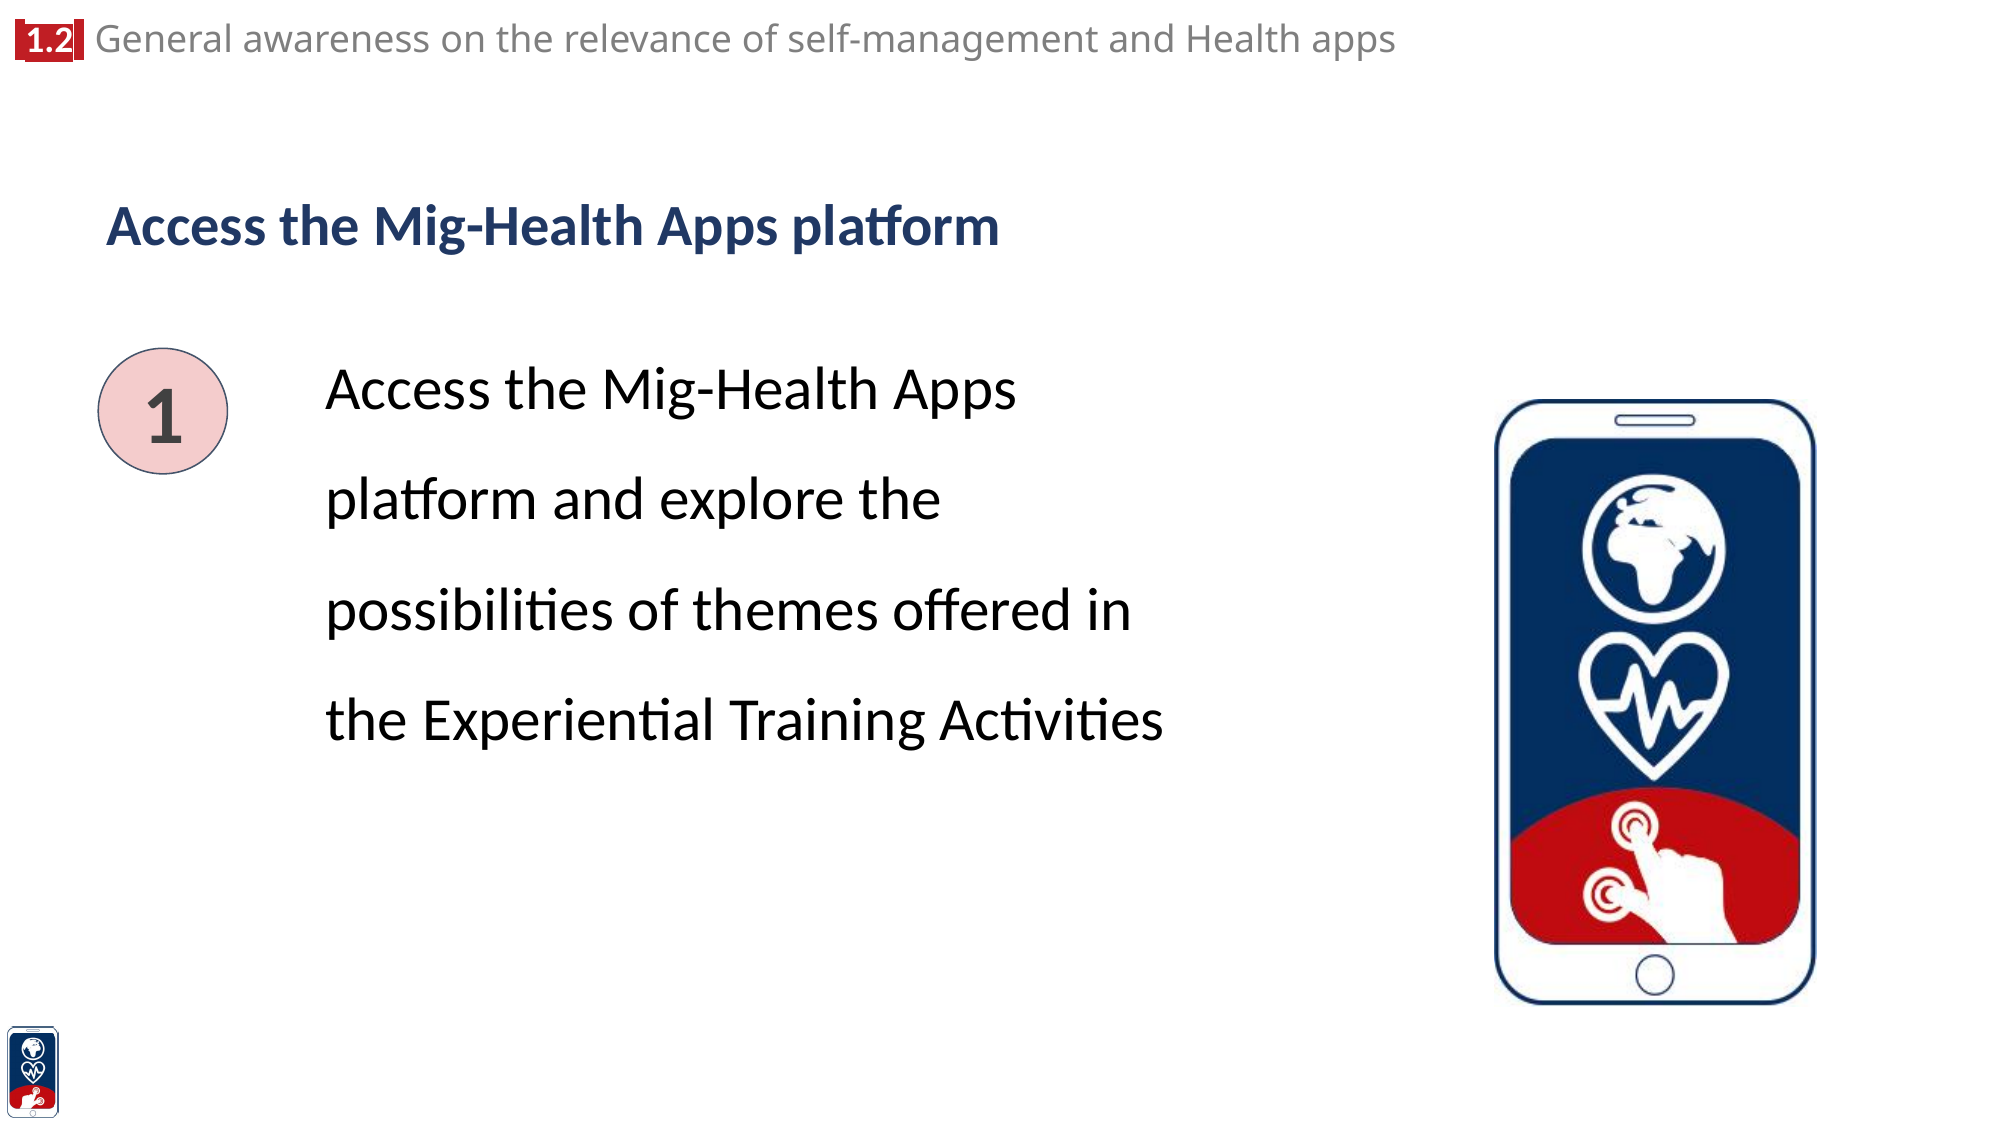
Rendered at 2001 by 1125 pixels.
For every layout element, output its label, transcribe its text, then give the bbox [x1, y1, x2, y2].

picture [1494, 399, 1817, 1008]
title Access the Mig-Health Apps platform [91, 177, 1906, 277]
picture [7, 1026, 59, 1118]
list Access the Mig-Health Apps platform and explore the possibilities of themes offered in the Experiential Training Activities [235, 304, 1196, 1103]
text_box 1 [127, 345, 235, 476]
text_box [98, 358, 127, 464]
